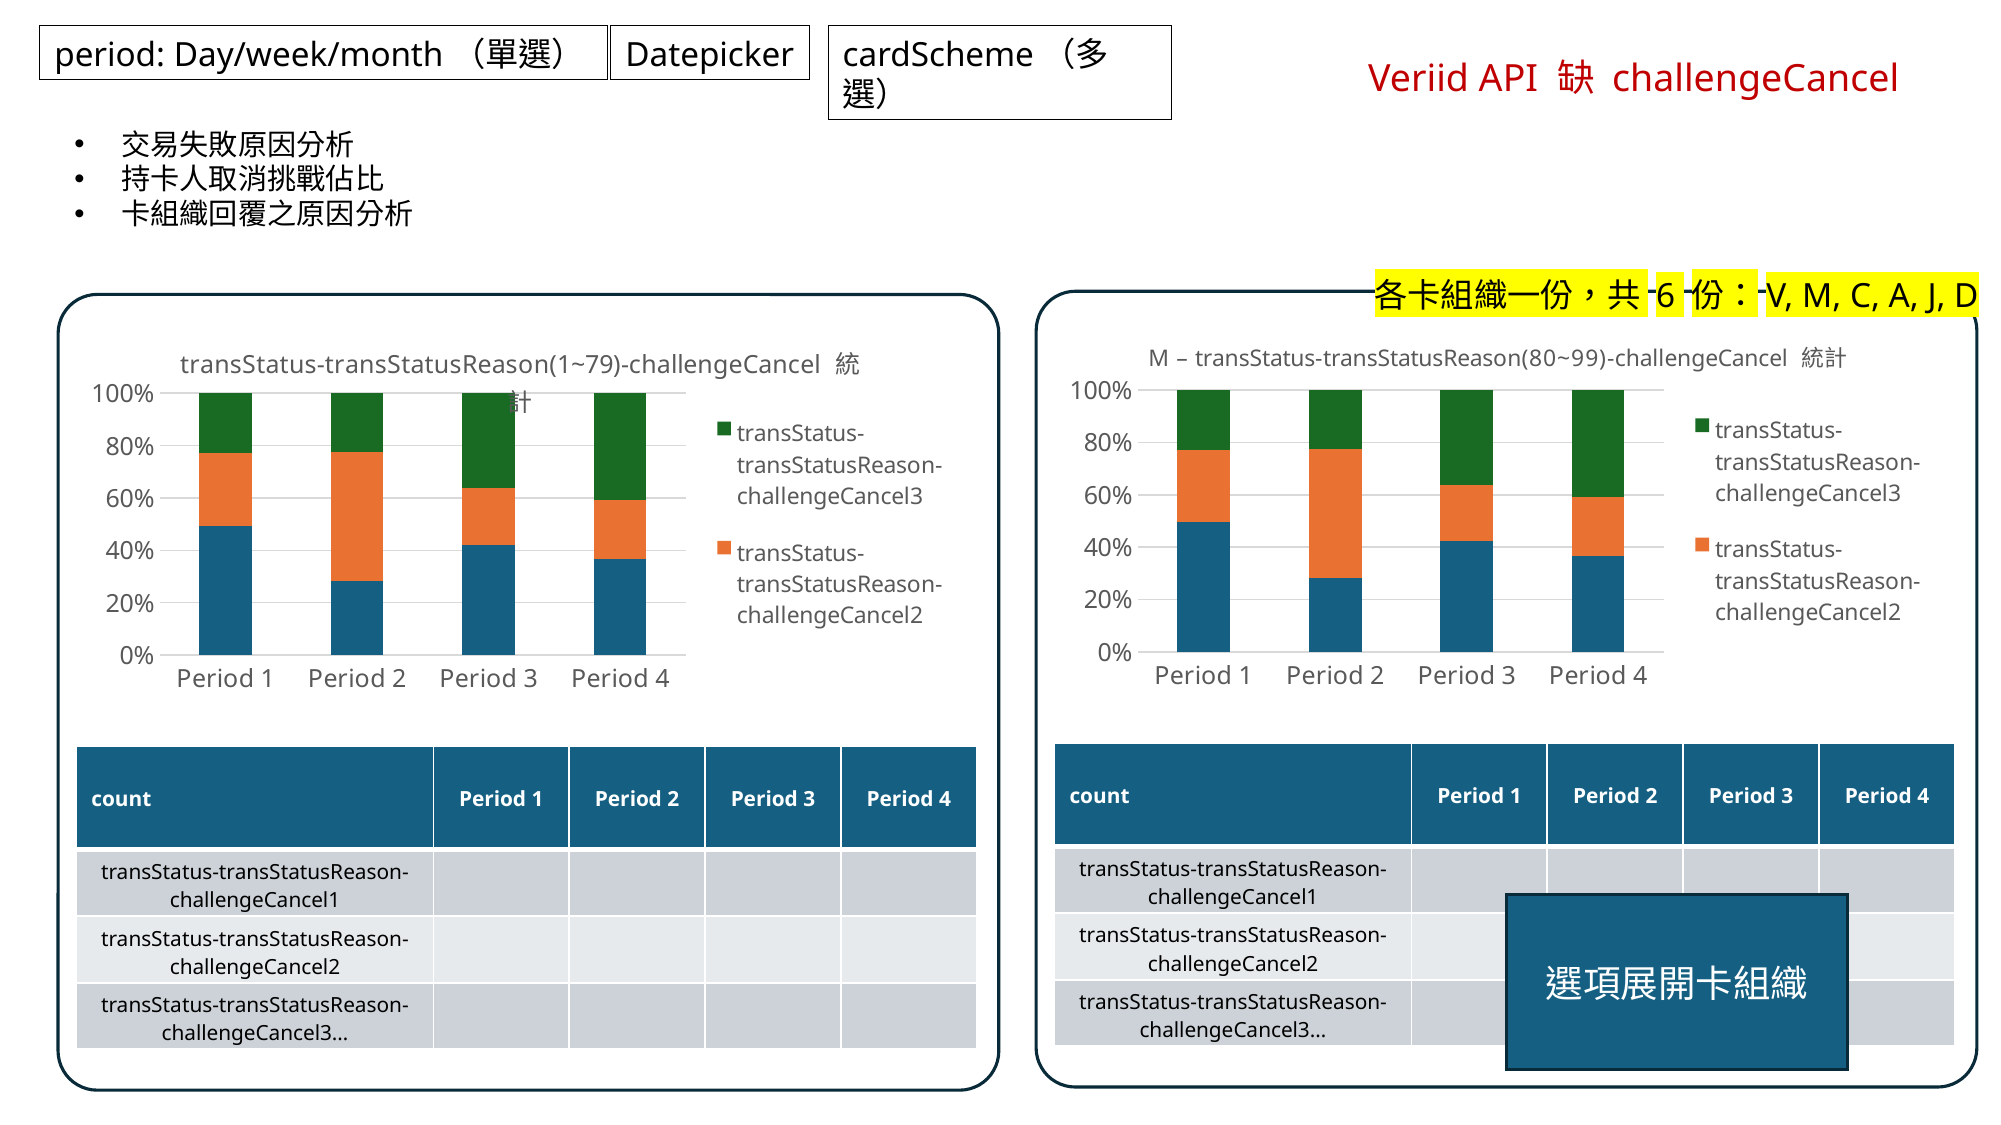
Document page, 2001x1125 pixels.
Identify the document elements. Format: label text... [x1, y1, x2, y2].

chart [1053, 316, 1943, 703]
text_box 交易失敗原因分析 持卡人取消挑戰佔比 卡組織回覆之原因分析 [59, 118, 429, 239]
text_box 選項展開卡組織 [1505, 893, 1849, 1071]
text_box 各卡組織一份，共 6 份：V, M, C, A, J, D [1359, 266, 1994, 322]
text_box Veriid API 缺 challengeCancel [1353, 46, 1915, 107]
text_box [56, 292, 1001, 1092]
chart [75, 320, 965, 707]
text_box cardScheme（多選） [828, 25, 1172, 120]
text_box period: Day/week/month（單選） [39, 25, 608, 80]
text_box Datepicker [610, 25, 810, 80]
text_box [1034, 289, 1979, 1089]
